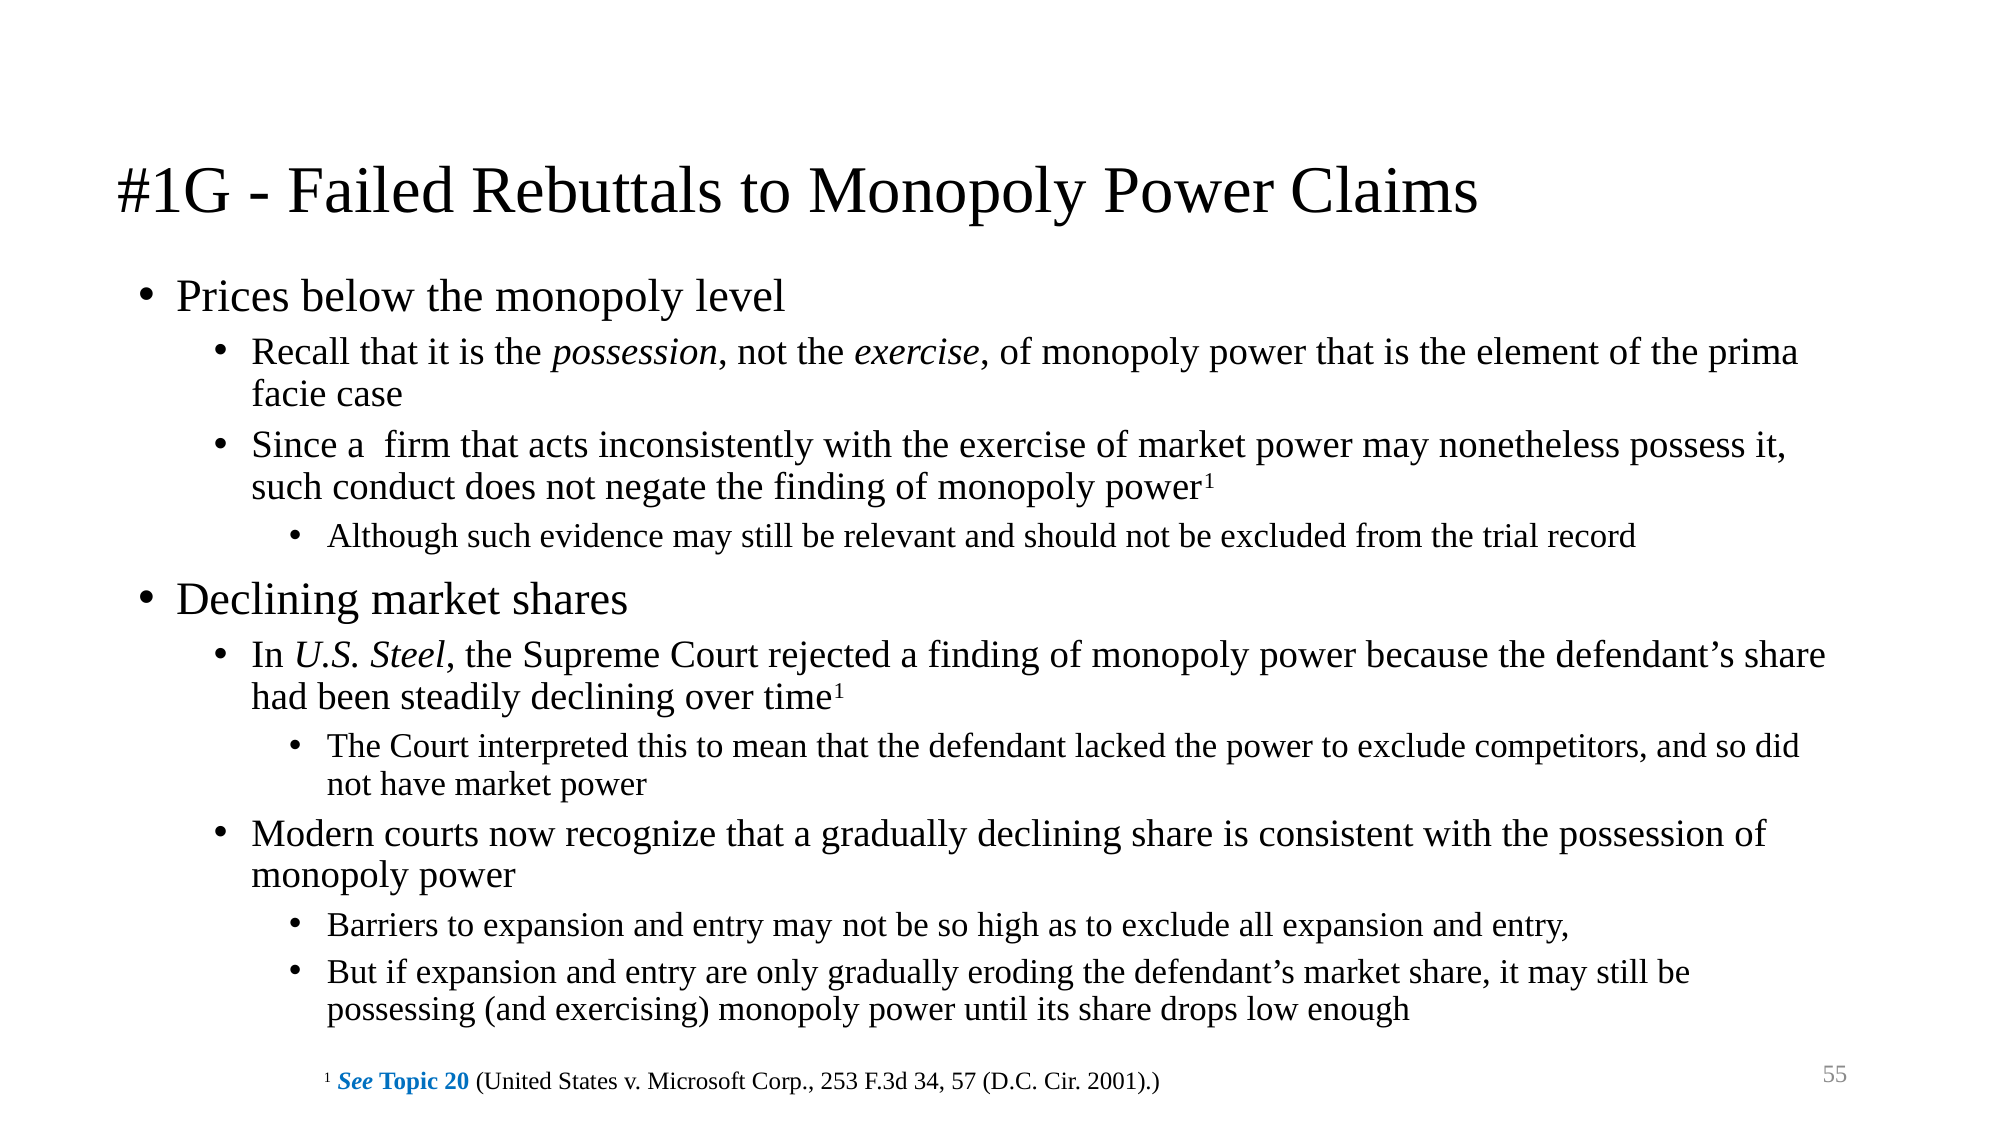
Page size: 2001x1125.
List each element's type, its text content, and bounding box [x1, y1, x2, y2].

slide_number 55 [1412, 1042, 1863, 1103]
text_box 1 See Topic 20 (United States v. Microsoft Corp., 253 F.3d 34, 57 (D.C. Cir. 2001).) [309, 1057, 1177, 1102]
title #1G - Failed Rebuttals to Monopoly Power Claims [102, 82, 1959, 300]
list Prices below the monopoly level Recall that it is the possession, not the exercise, of monopoly power that is the element of the prima facie case Since a firm that acts inconsistently with the exercise of market power may nonetheless possess it, such conduct does not negate the finding of monopoly power1 Although such evidence may still be relevant and should not be excluded from the trial record Declining market shares In U.S. Steel, the Supreme Court rejected a finding of monopoly power because the defendant’s share had been steadily declining over time1 The Court interpreted this to mean that the defendant lacked the power to exclude competitors, and so did not have market power Modern courts now recognize that a gradually declining share is consistent with the possession of monopoly power Barriers to expansion and entry may not be so high as to exclude all expansion and entry, But if expansion and entry are only gradually eroding the defendant’s market share, it may still be possessing (and exercising) monopoly power until its share drops low enough [123, 263, 1849, 1043]
